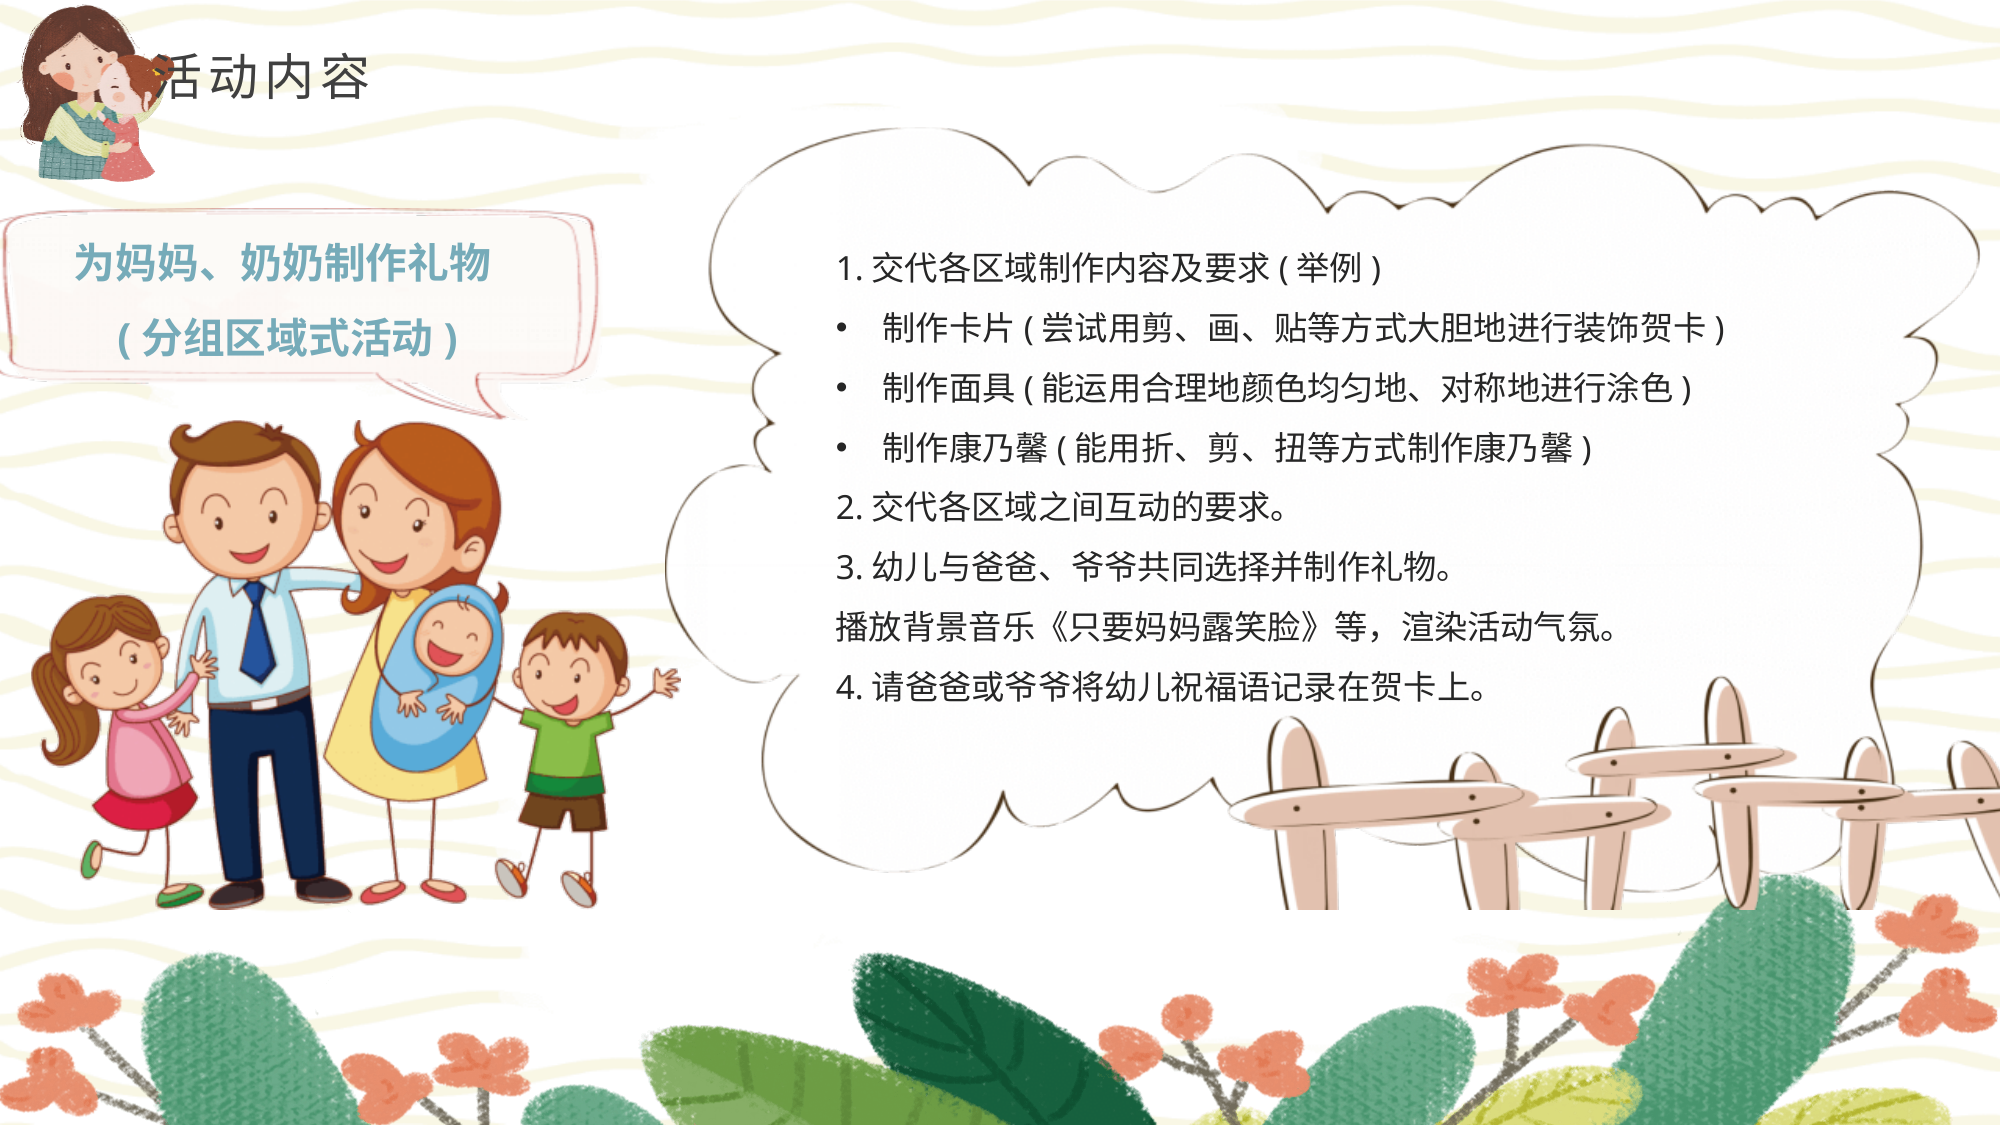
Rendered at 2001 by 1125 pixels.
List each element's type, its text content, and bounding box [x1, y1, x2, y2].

text_box 活动内容 [131, 35, 393, 117]
text_box 为妈妈、奶奶制作礼物(分组区域式活动) [58, 204, 517, 208]
picture [0, 0, 2000, 1125]
